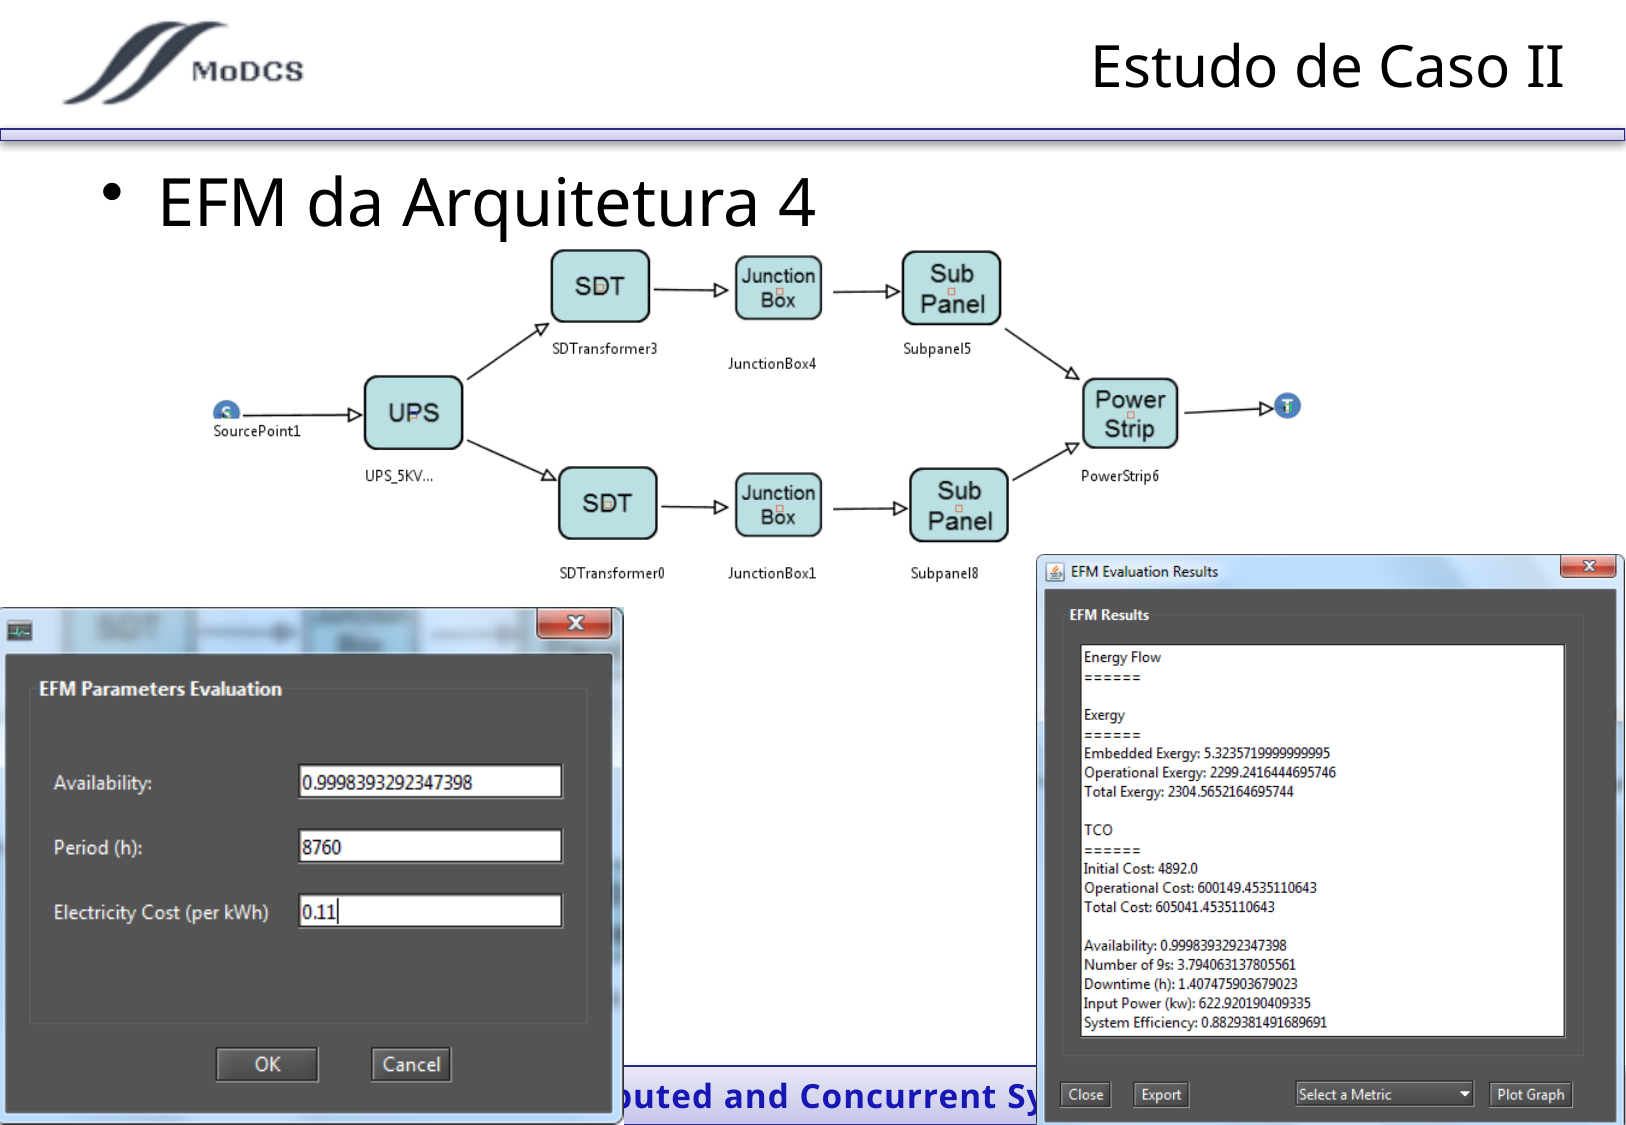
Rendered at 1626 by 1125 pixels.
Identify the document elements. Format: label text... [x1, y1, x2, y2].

picture [0, 607, 624, 1125]
picture [197, 243, 1625, 1125]
list EFM da Arquitetura 4 [85, 151, 1549, 906]
picture [0, 0, 390, 128]
title Estudo de Caso II [390, 0, 1581, 130]
